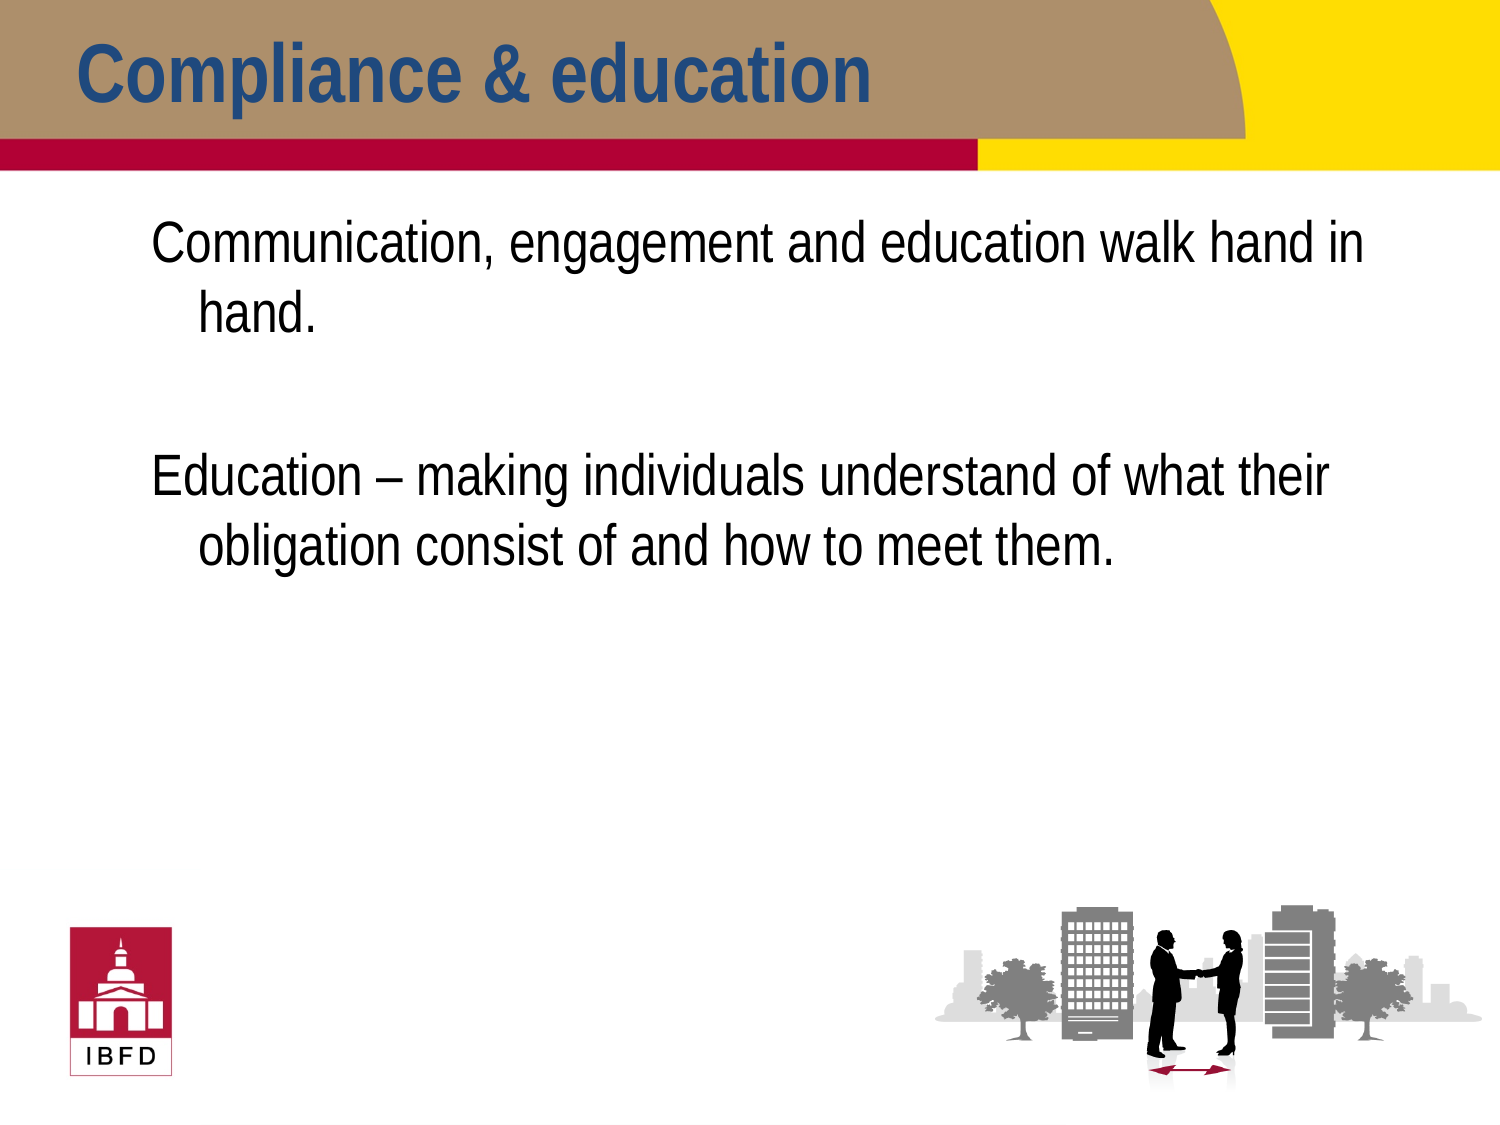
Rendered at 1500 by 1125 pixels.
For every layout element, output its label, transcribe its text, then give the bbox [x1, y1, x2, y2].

list Communication, engagement and education walk hand in hand. Education – making individuals understand of what their obligation consist of and how to meet them. [61, 196, 1500, 906]
title Compliance & education [61, 24, 1200, 114]
picture [0, 0, 1500, 1125]
